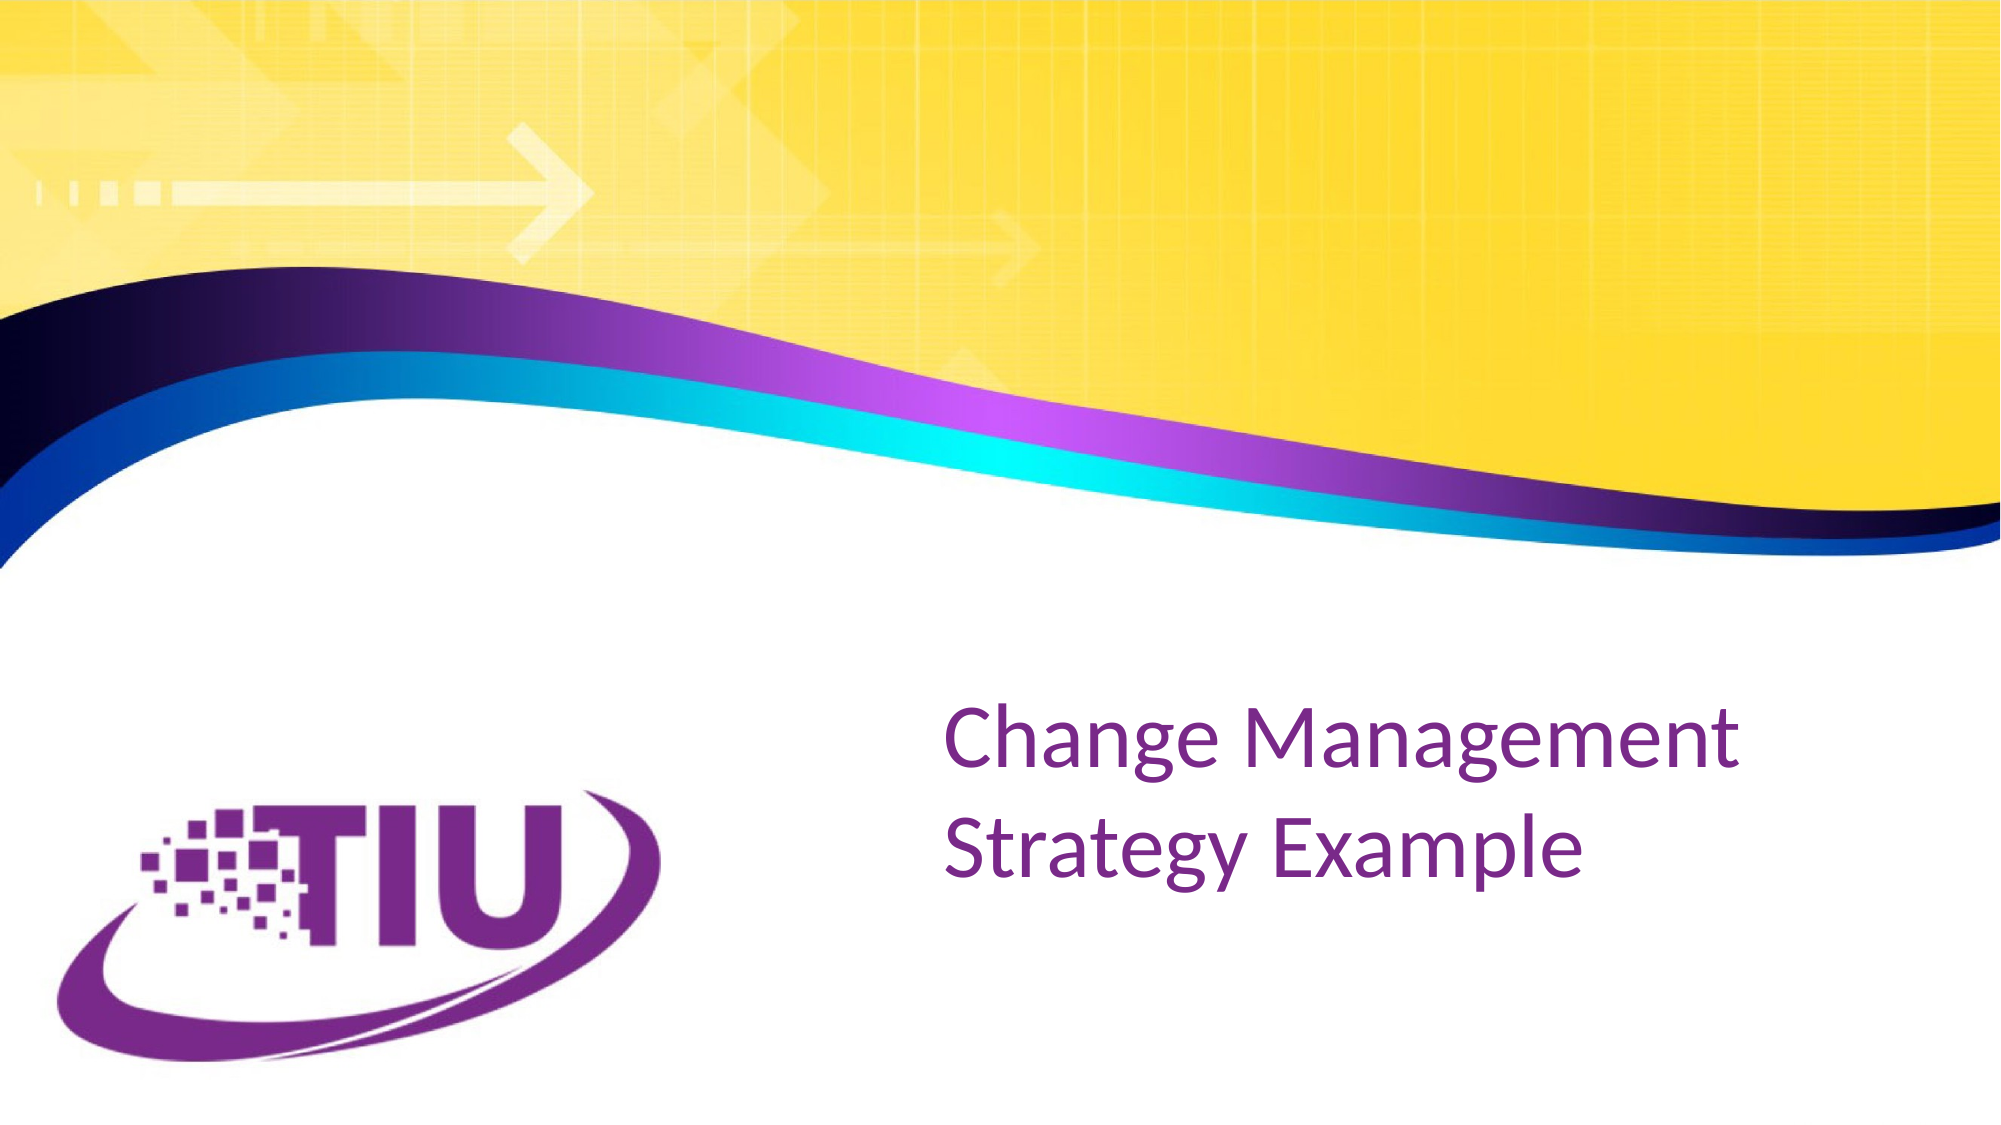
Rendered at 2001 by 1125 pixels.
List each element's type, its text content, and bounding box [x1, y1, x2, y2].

picture [0, 0, 2001, 1125]
text_box Change Management Strategy Example [929, 668, 1839, 904]
